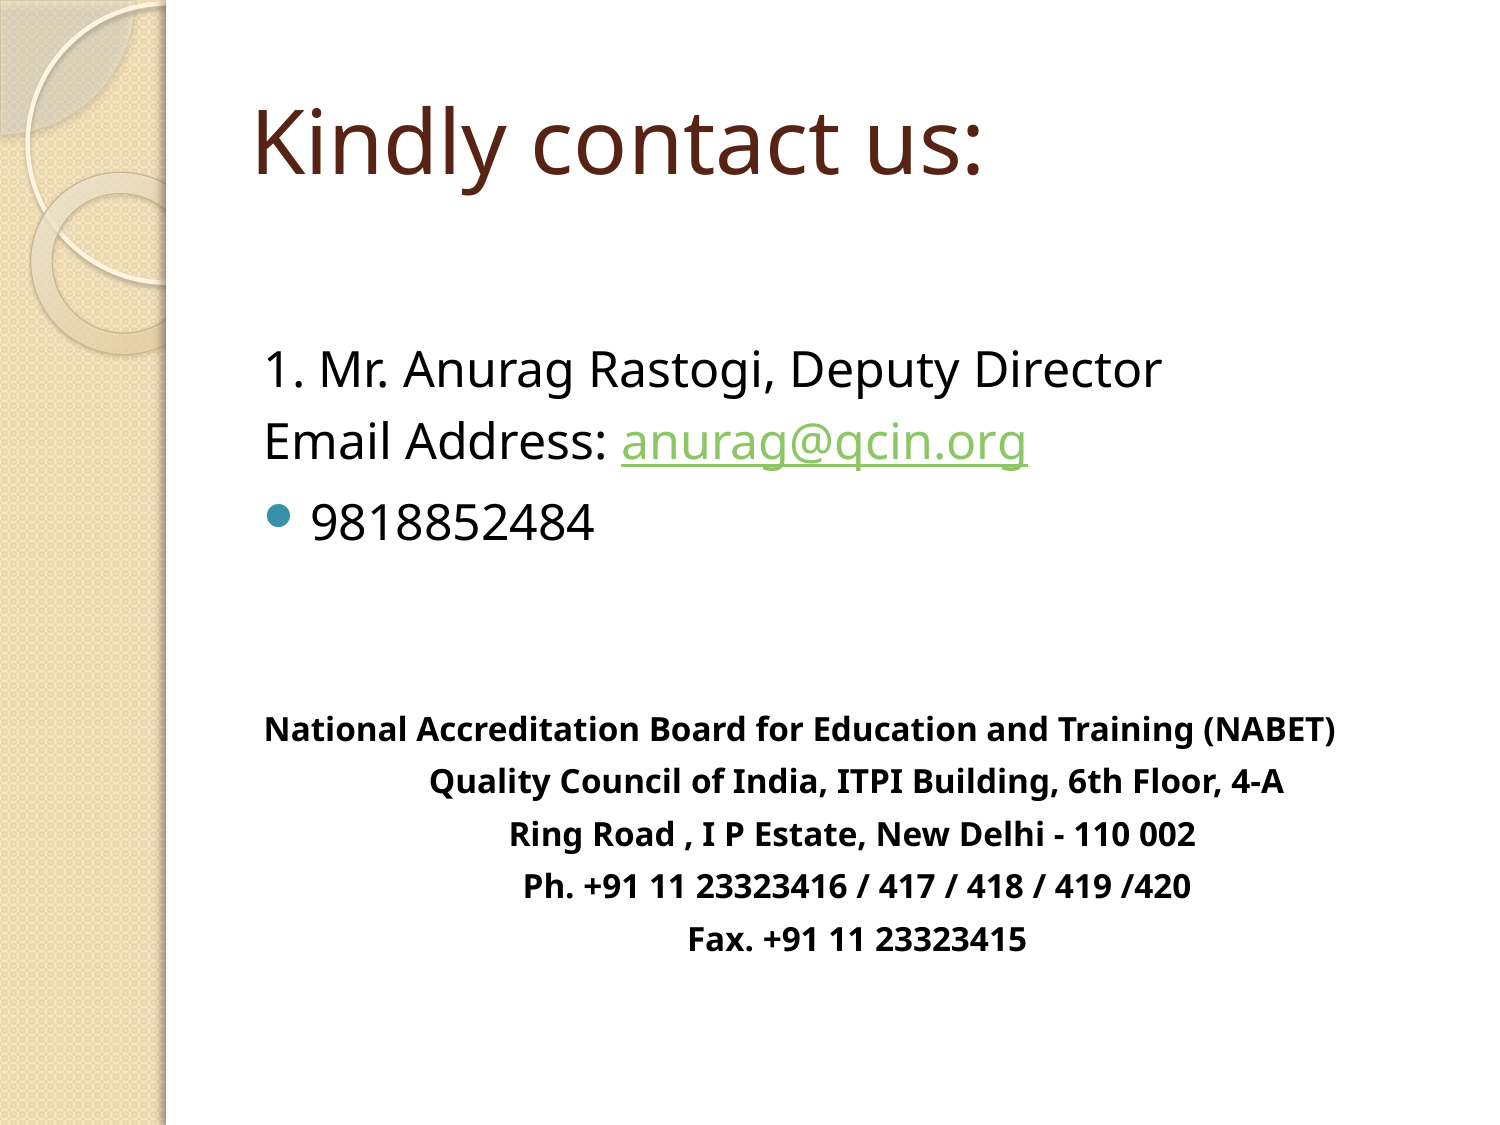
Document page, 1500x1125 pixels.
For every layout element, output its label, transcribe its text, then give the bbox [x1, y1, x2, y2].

title Kindly contact us: [235, 45, 1466, 233]
list 1. Mr. Anurag Rastogi, Deputy Director Email Address: anurag@qcin.org 9818852484 National Accreditation Board for Education and Training (NABET) Quality Council of India, ITPI Building, 6th Floor, 4-A Ring Road , I P Estate, New Delhi - 110 002 Ph. +91 11 23323416 / 417 / 418 / 419 /420 Fax. +91 11 23323415 [235, 237, 1466, 1025]
